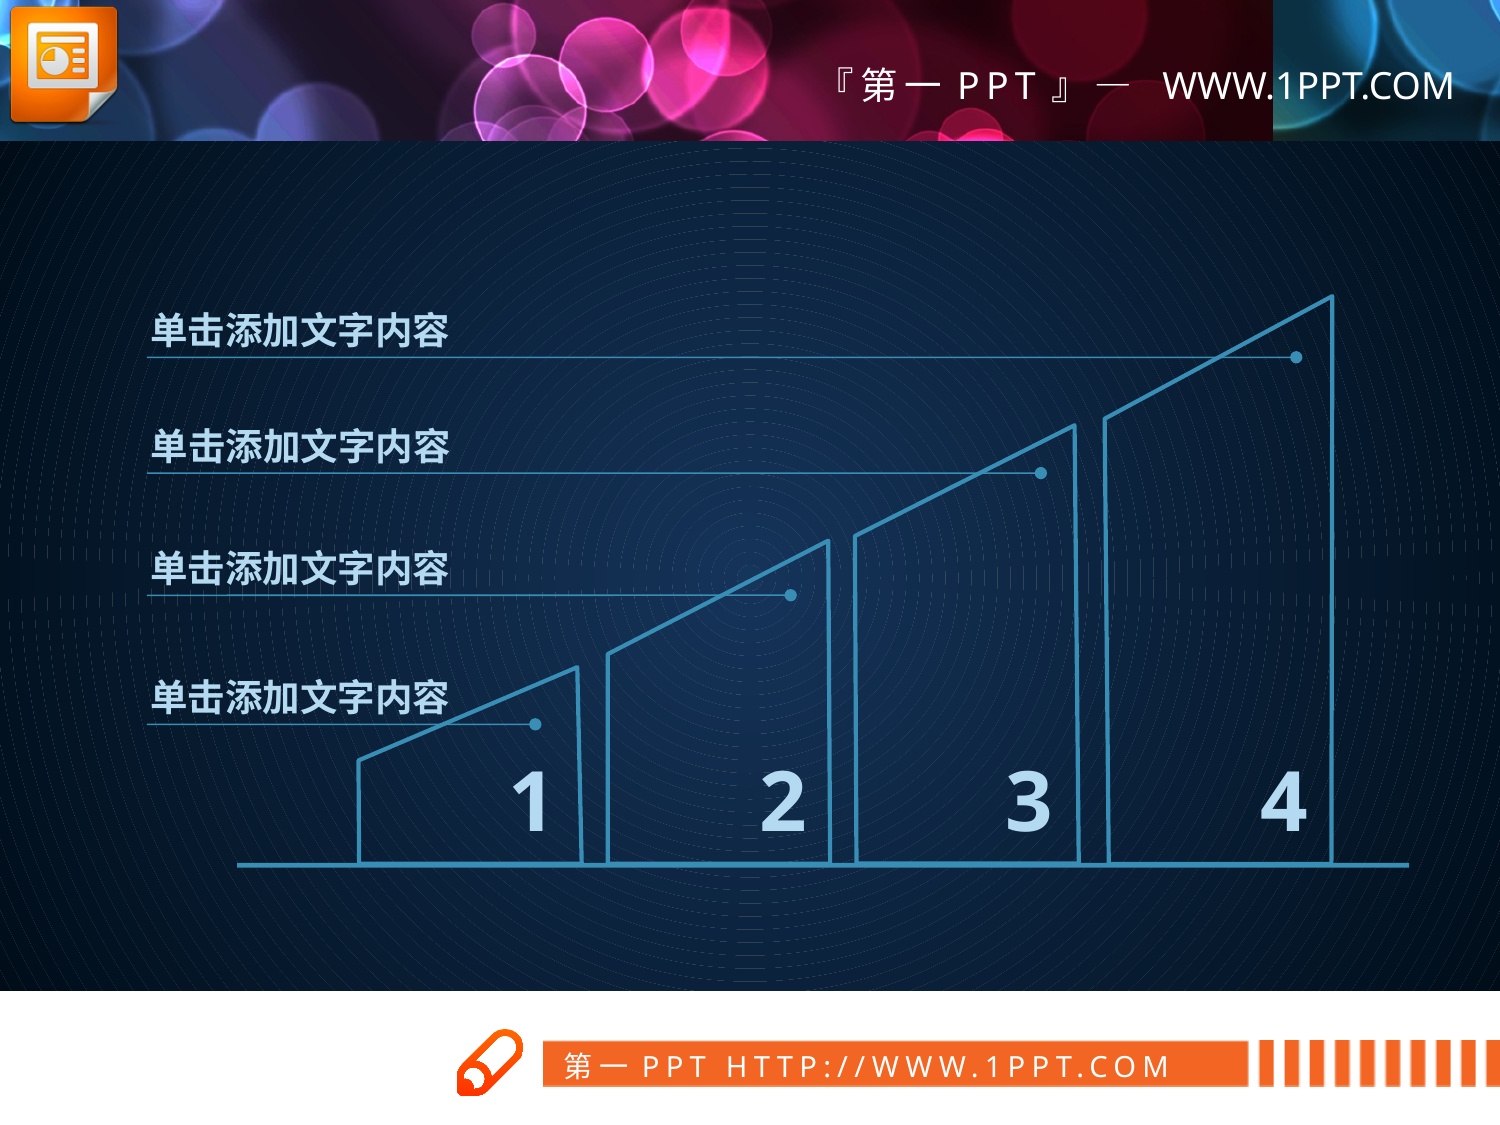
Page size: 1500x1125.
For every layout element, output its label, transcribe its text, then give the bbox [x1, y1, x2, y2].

picture [543, 1040, 1500, 1087]
text_box 单击添加文字内容 [135, 290, 536, 360]
text_box 单击添加文字内容 [135, 657, 590, 727]
text_box 单击添加文字内容 [135, 406, 536, 476]
text_box 单击添加文字内容 [135, 528, 590, 598]
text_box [358, 666, 582, 864]
picture [0, 0, 1500, 141]
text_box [854, 424, 1079, 864]
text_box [607, 540, 831, 864]
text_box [1104, 295, 1333, 865]
